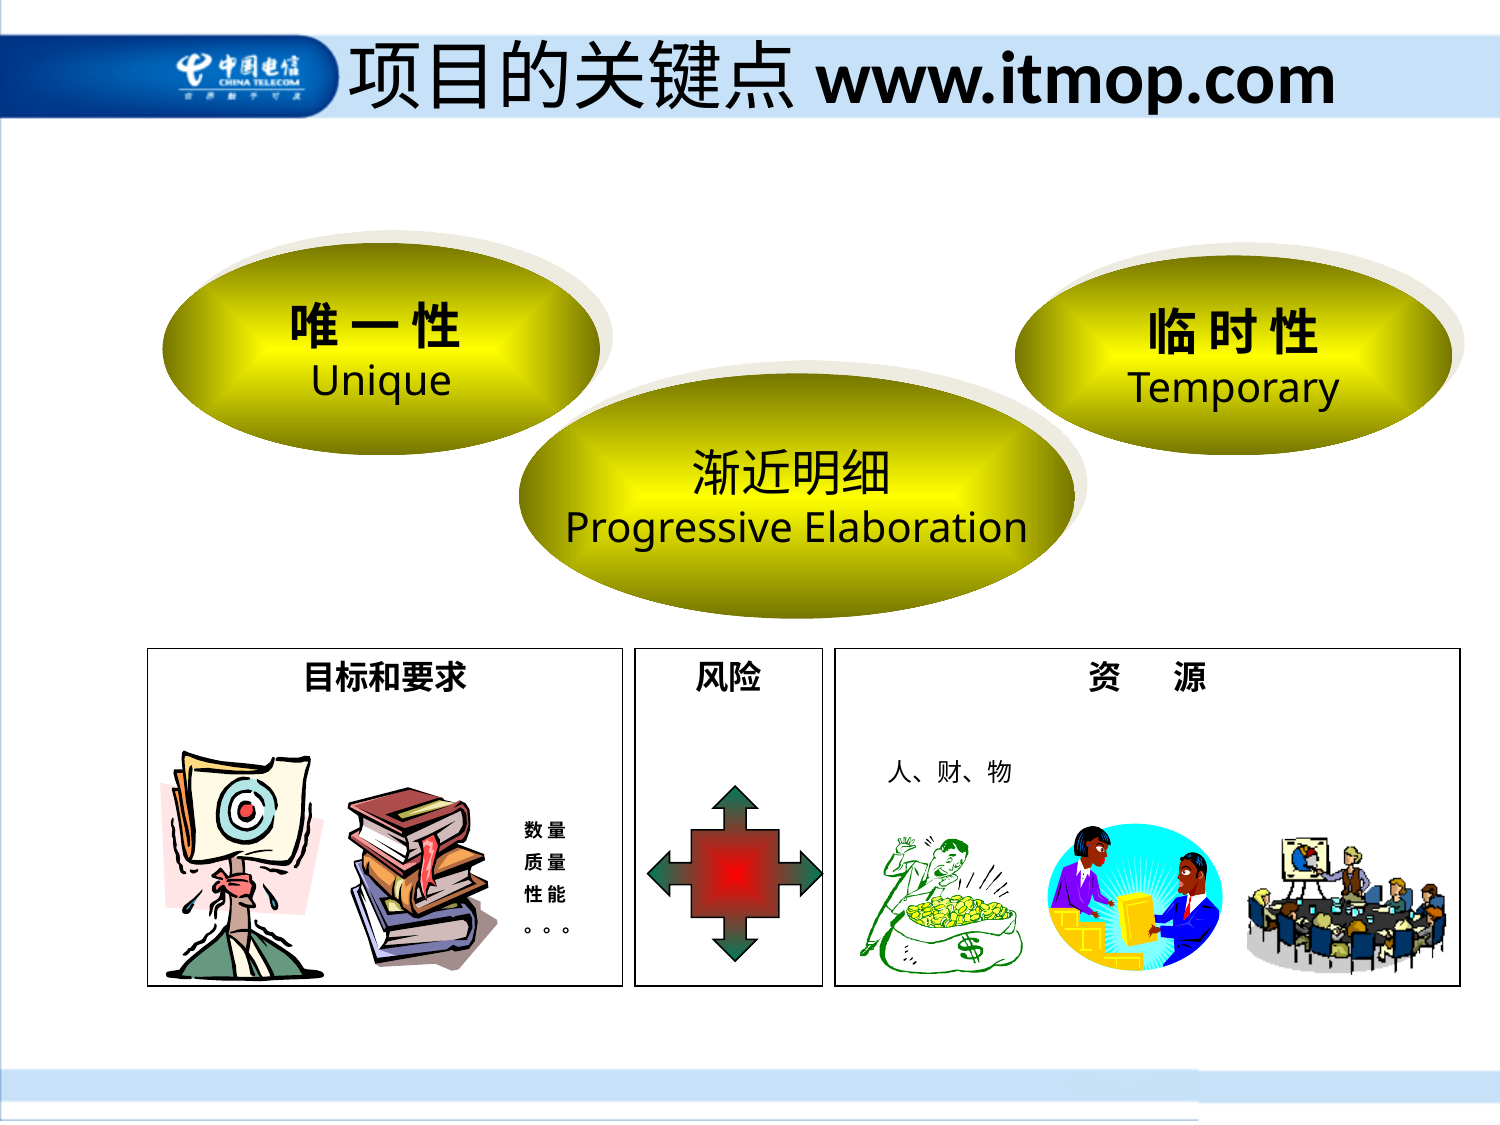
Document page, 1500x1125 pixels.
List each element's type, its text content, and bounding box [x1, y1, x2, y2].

text_box 渐近明细 Progressive Elaboration [518, 463, 1075, 619]
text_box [147, 648, 623, 987]
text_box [162, 242, 1453, 456]
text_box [634, 648, 823, 987]
picture [0, 0, 1500, 1121]
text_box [834, 648, 1461, 987]
title 项目的关键点www.itmop.com [248, 42, 1437, 106]
